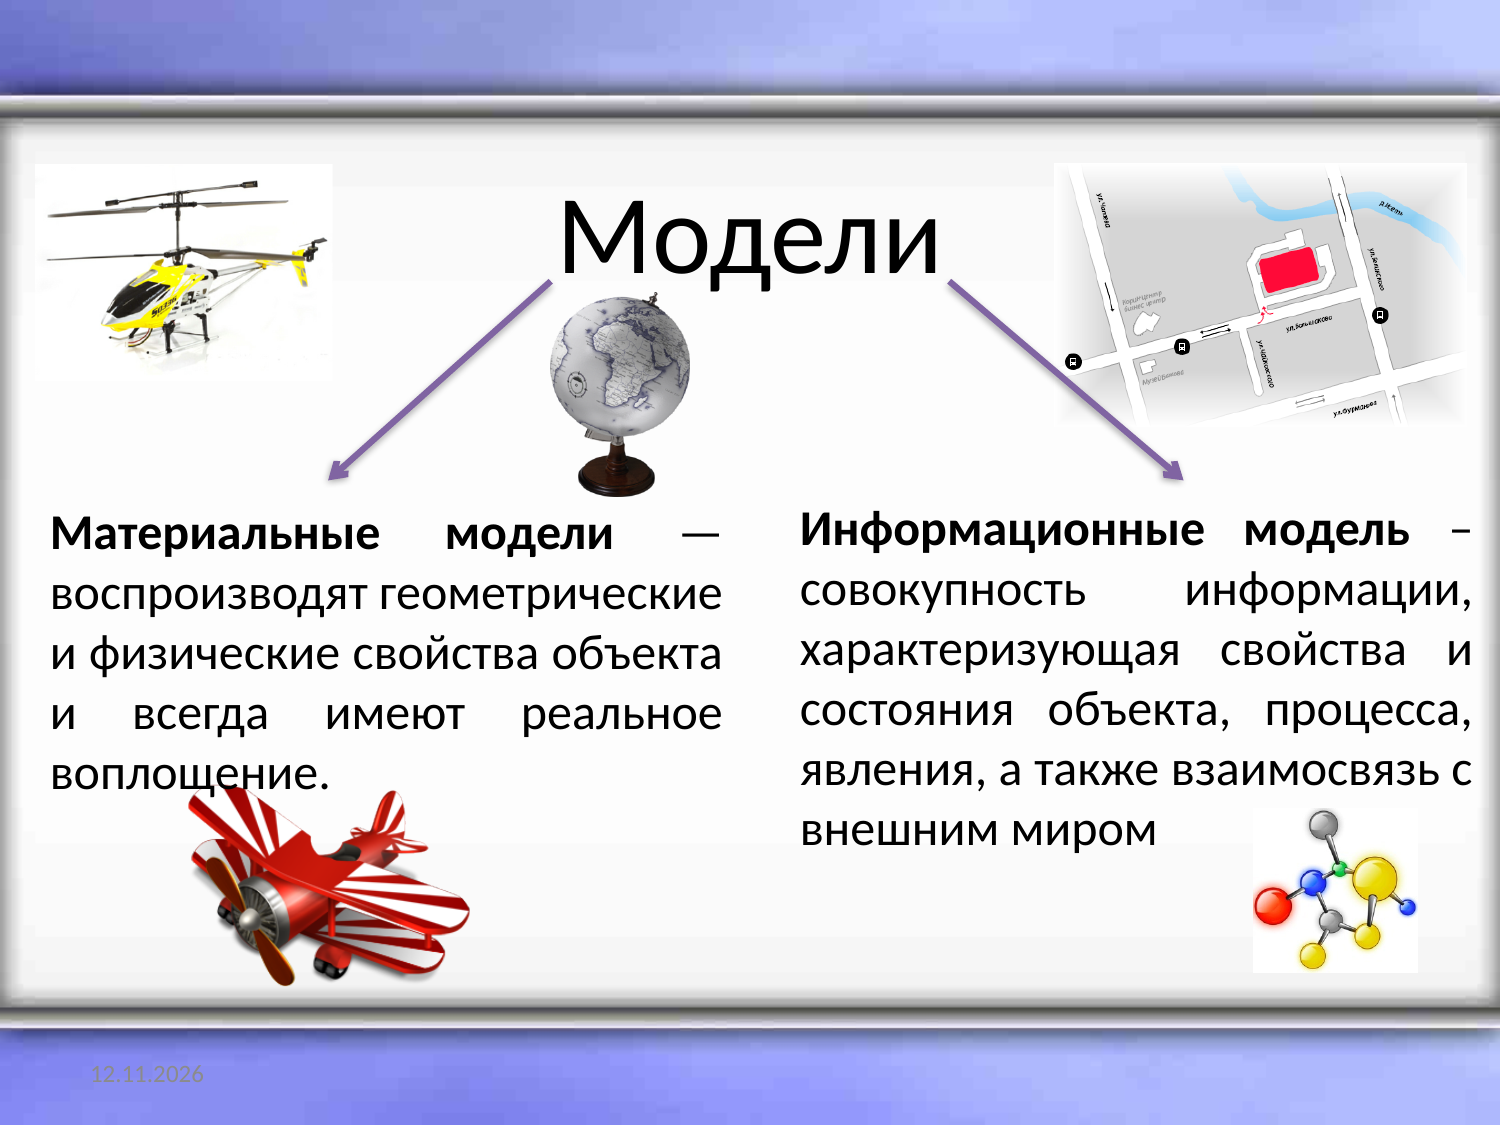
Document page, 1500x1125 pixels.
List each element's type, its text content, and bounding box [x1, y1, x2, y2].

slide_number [75, 1042, 425, 1103]
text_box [327, 280, 551, 481]
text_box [948, 280, 1184, 481]
text_box Материальные модели — воспроизводят геометрические и физические свойства объекта и всегда имеют реальное воплощение. [35, 492, 739, 852]
picture [0, 0, 1500, 1125]
title Модели [75, 93, 1425, 364]
text_box Информационные модель – совокупность информации, характеризующая свойства и состояния объекта, процесса, явления, а также взаимосвязь с внешним миром [785, 488, 1489, 864]
